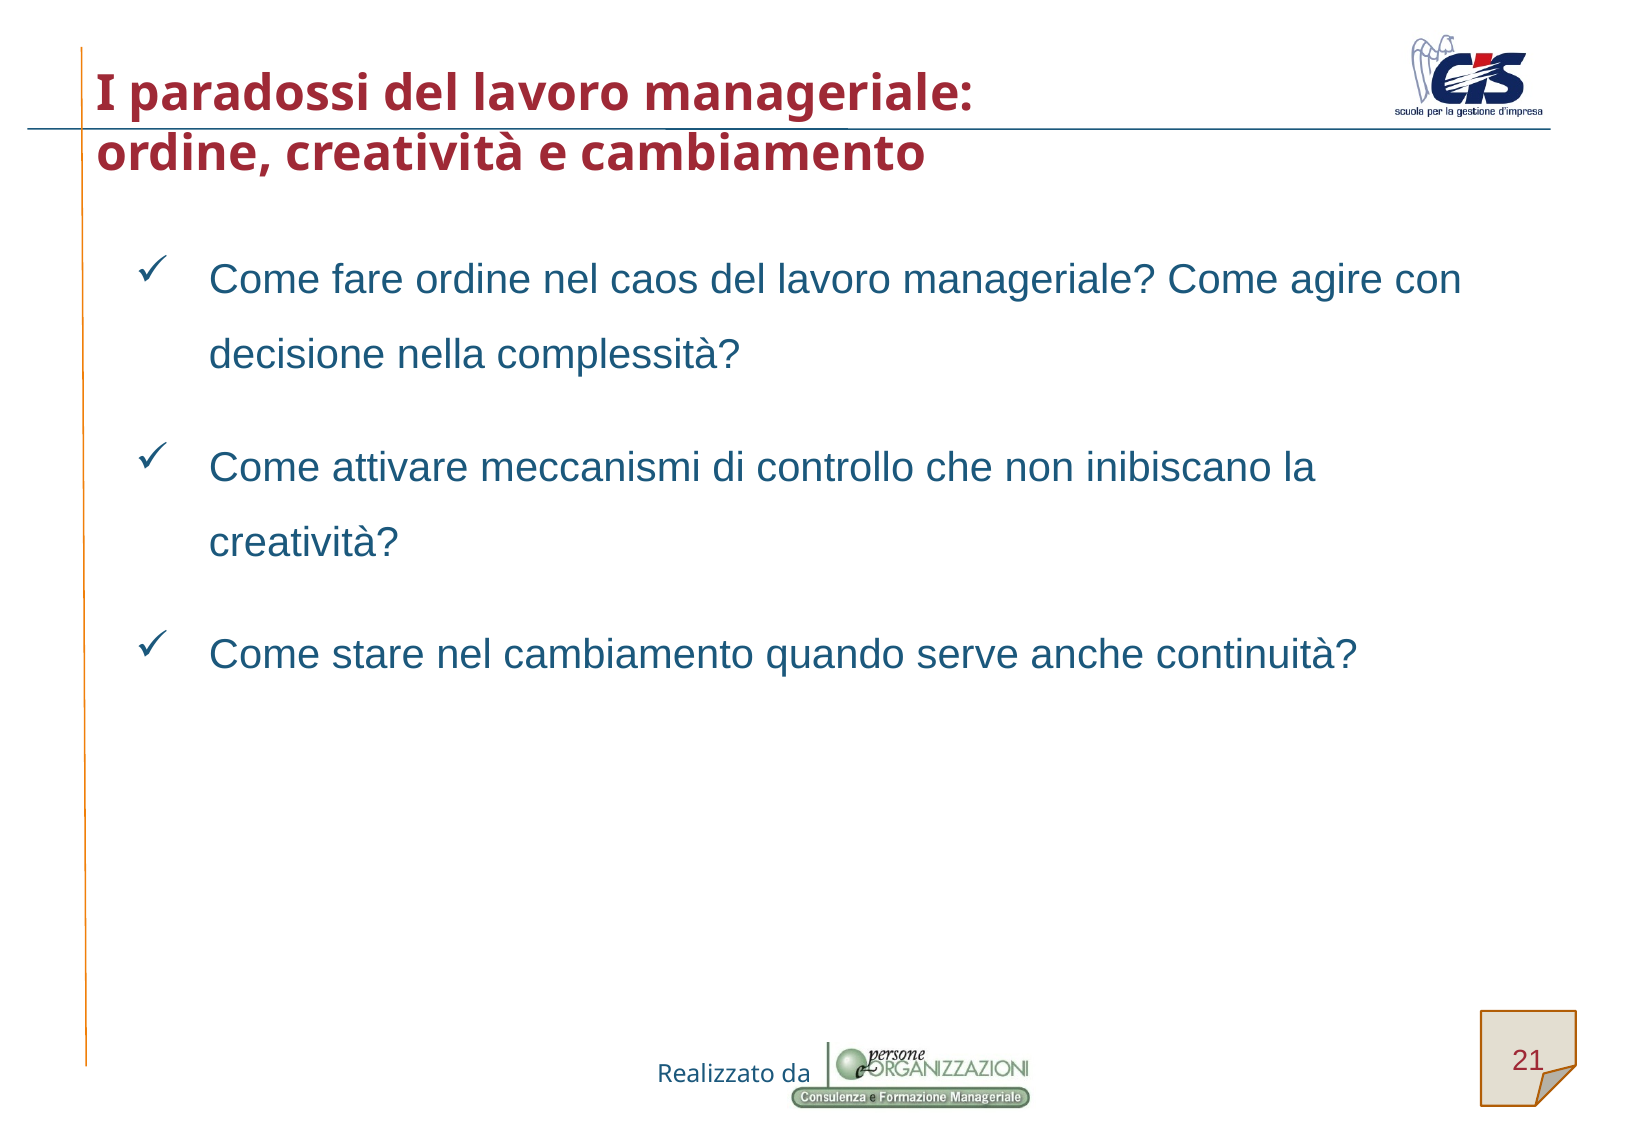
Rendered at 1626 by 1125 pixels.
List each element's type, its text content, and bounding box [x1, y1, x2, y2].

title I paradossi del lavoro manageriale: ordine, creatività e cambiamento [81, 33, 1544, 209]
picture [787, 1042, 1036, 1117]
text_box Come fare ordine nel caos del lavoro manageriale? Come agire con decisione nella complessità? Come attivare meccanismi di controllo che non inibiscano la creatività? Come stare nel cambiamento quando serve anche continuità? [91, 219, 1522, 685]
slide_number 21 [1486, 1028, 1571, 1089]
picture [1390, 30, 1545, 121]
picture [787, 1070, 792, 1080]
